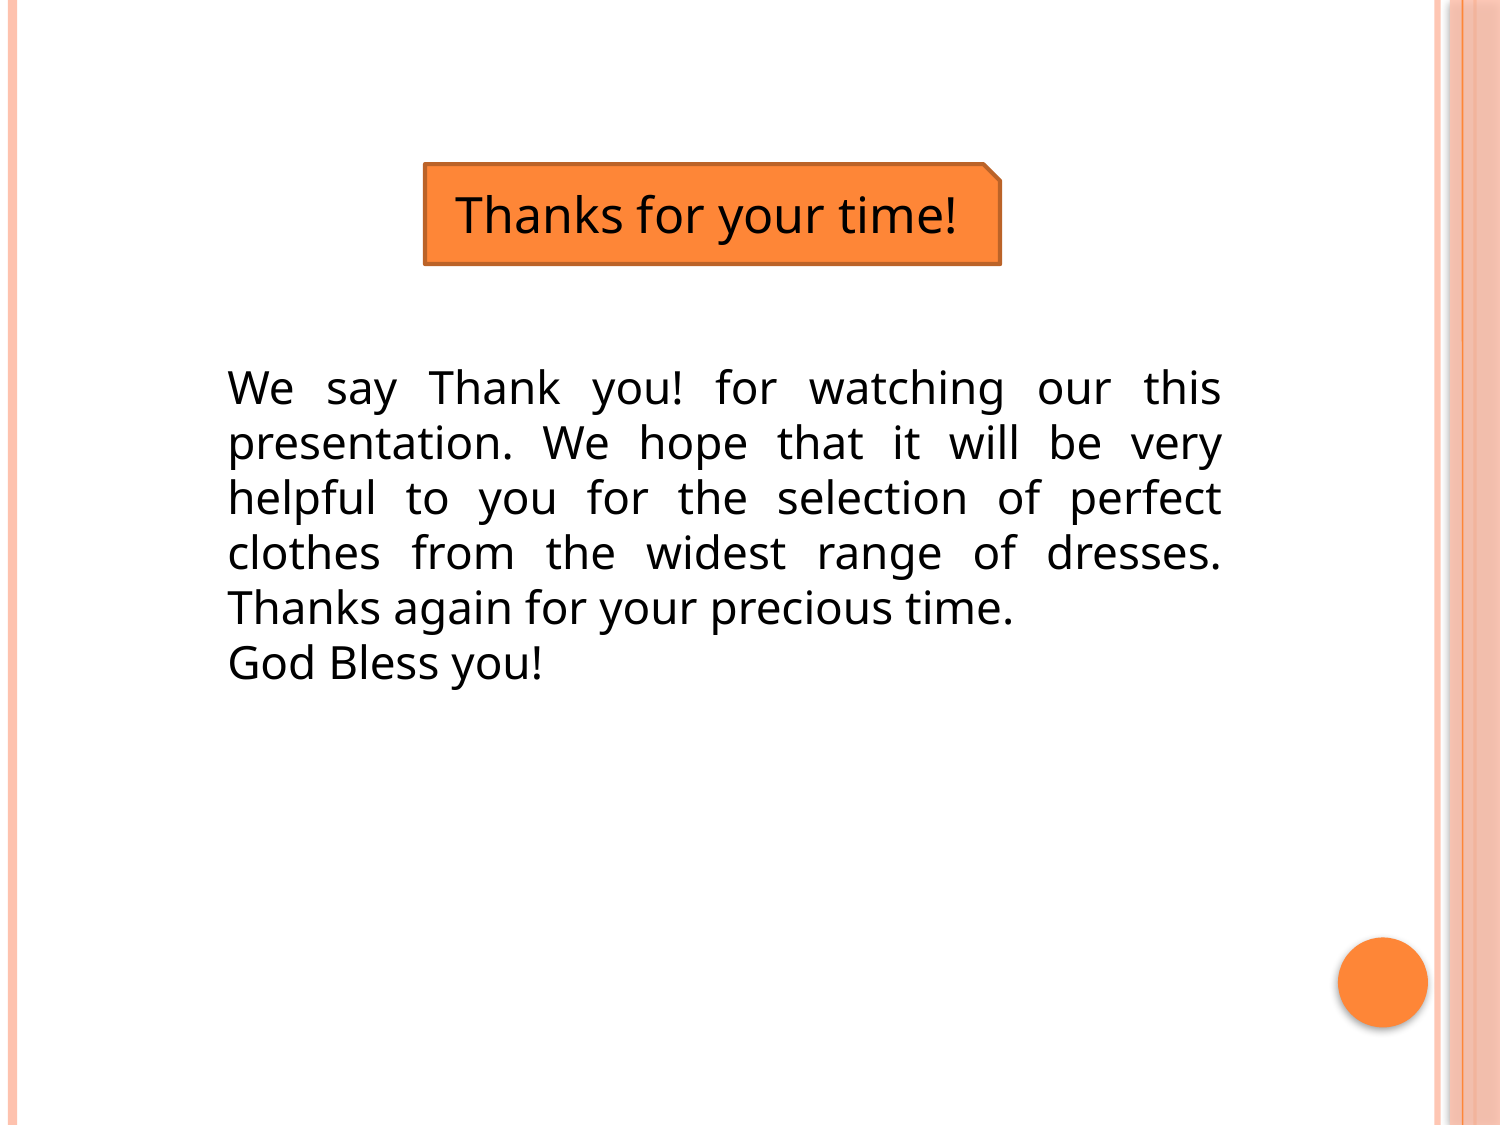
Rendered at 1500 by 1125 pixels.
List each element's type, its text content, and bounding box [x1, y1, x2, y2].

text_box Thanks for your time! [440, 176, 974, 252]
text_box [422, 162, 1003, 267]
text_box We say Thank you! for watching our this presentation. We hope that it will be very helpful to you for the selection of perfect clothes from the widest range of dresses. Thanks again for your precious time. God Bless you! [212, 351, 1238, 697]
